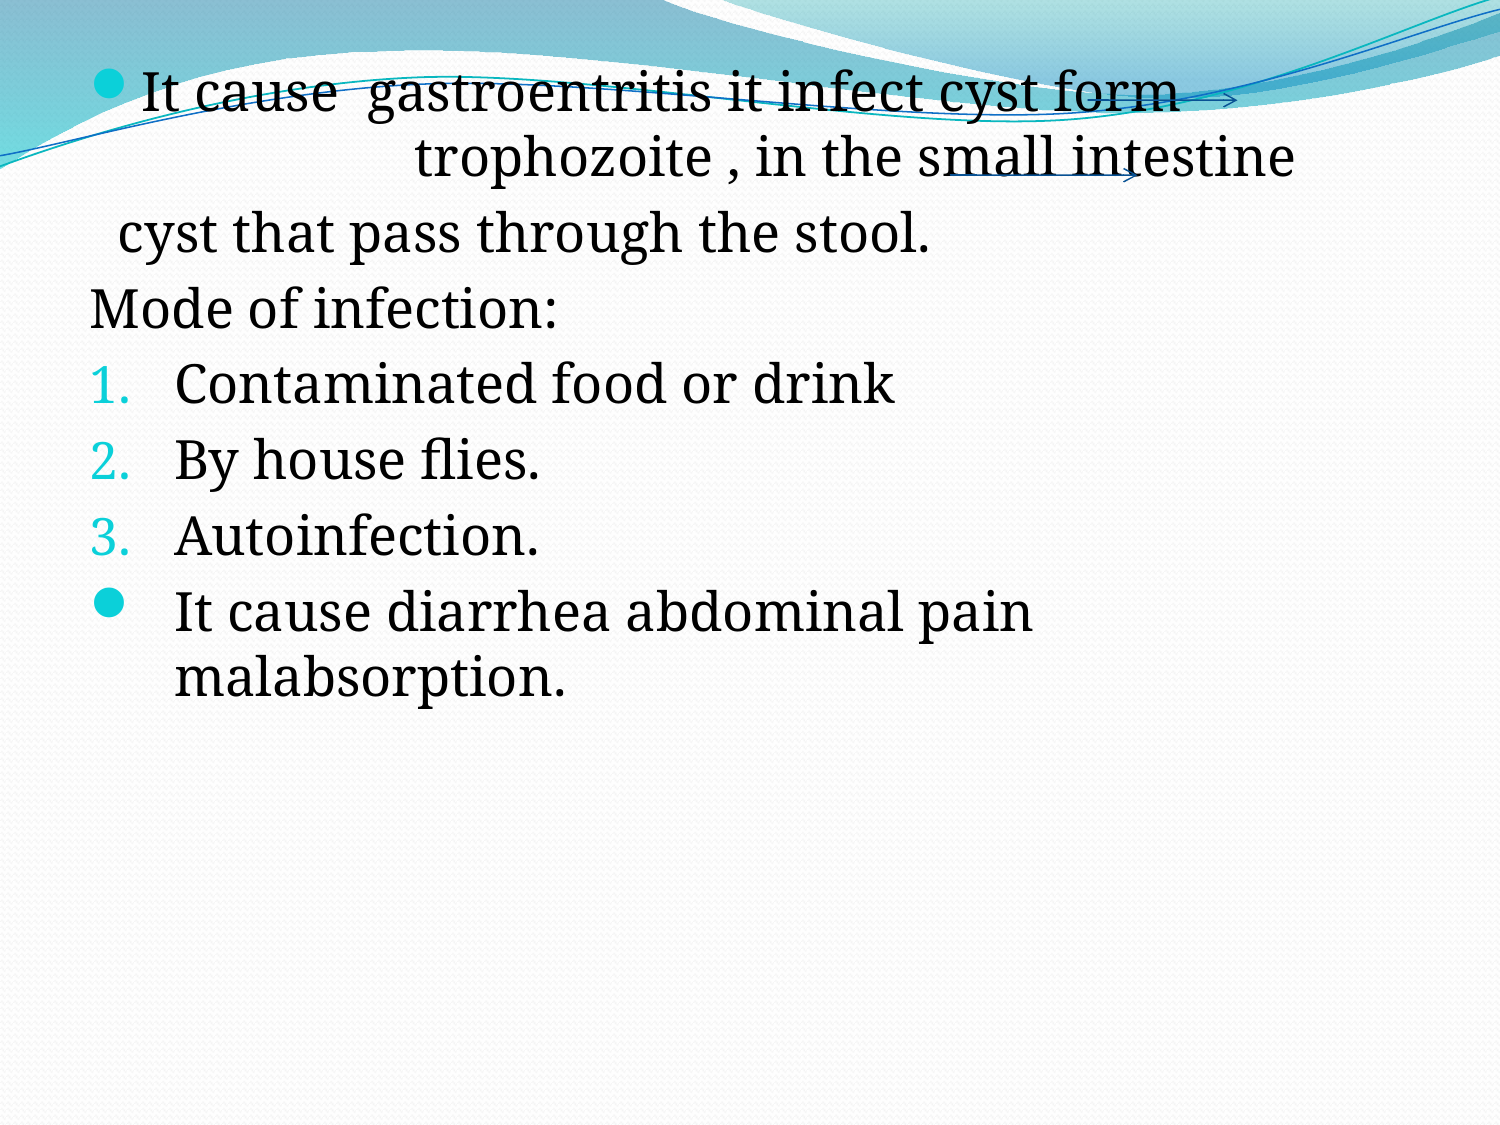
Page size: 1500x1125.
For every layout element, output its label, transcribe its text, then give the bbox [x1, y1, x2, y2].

list It cause gastroentritis it infect cyst form trophozoite , in the small intestine cyst that pass through the stool. Mode of infection: Contaminated food or drink By house flies. Autoinfection. It cause diarrhea abdominal pain malabsorption. [75, 50, 1425, 1005]
